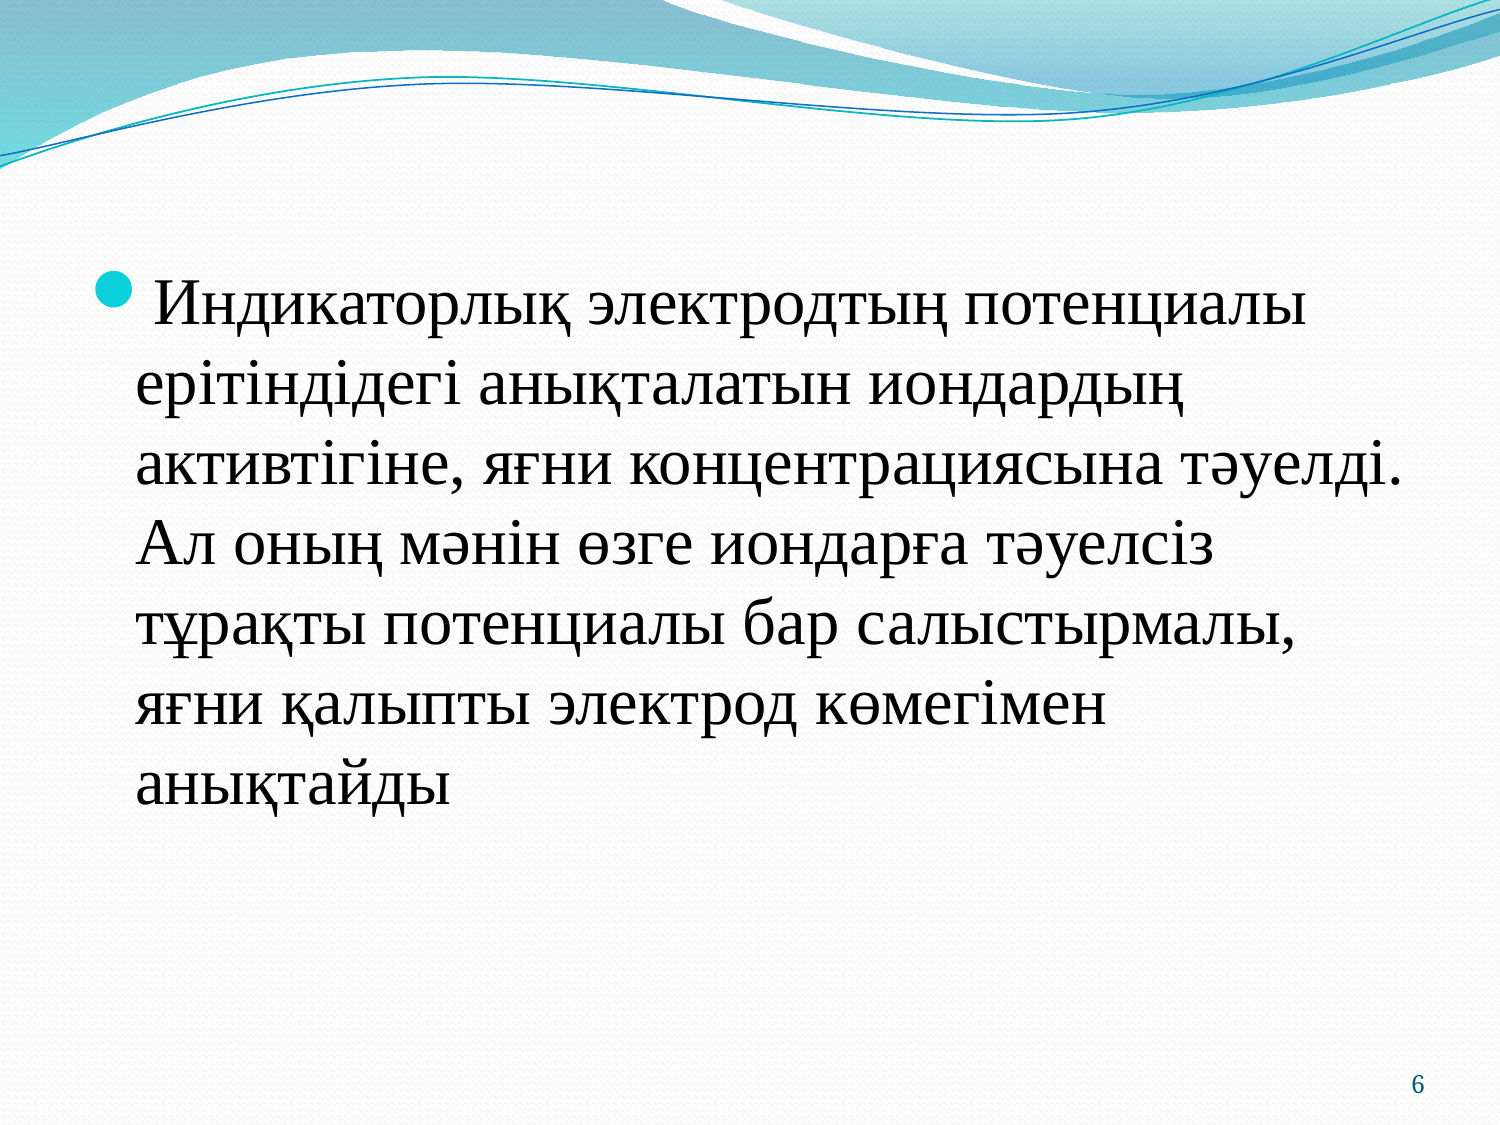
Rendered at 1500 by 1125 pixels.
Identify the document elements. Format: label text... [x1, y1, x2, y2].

list Индикаторлық электродтың потенциалы ерітіндідегі анықталатын иондардың активтігіне, яғни концентрациясына тәуелді. Ал оның мәнін өзге иондарға тәуелсіз тұрақты потенциалы бар салыстырмалы, яғни қалыпты электрод көмегімен анықтайды [74, 249, 1426, 1038]
slide_number 6 [1299, 1042, 1425, 1103]
